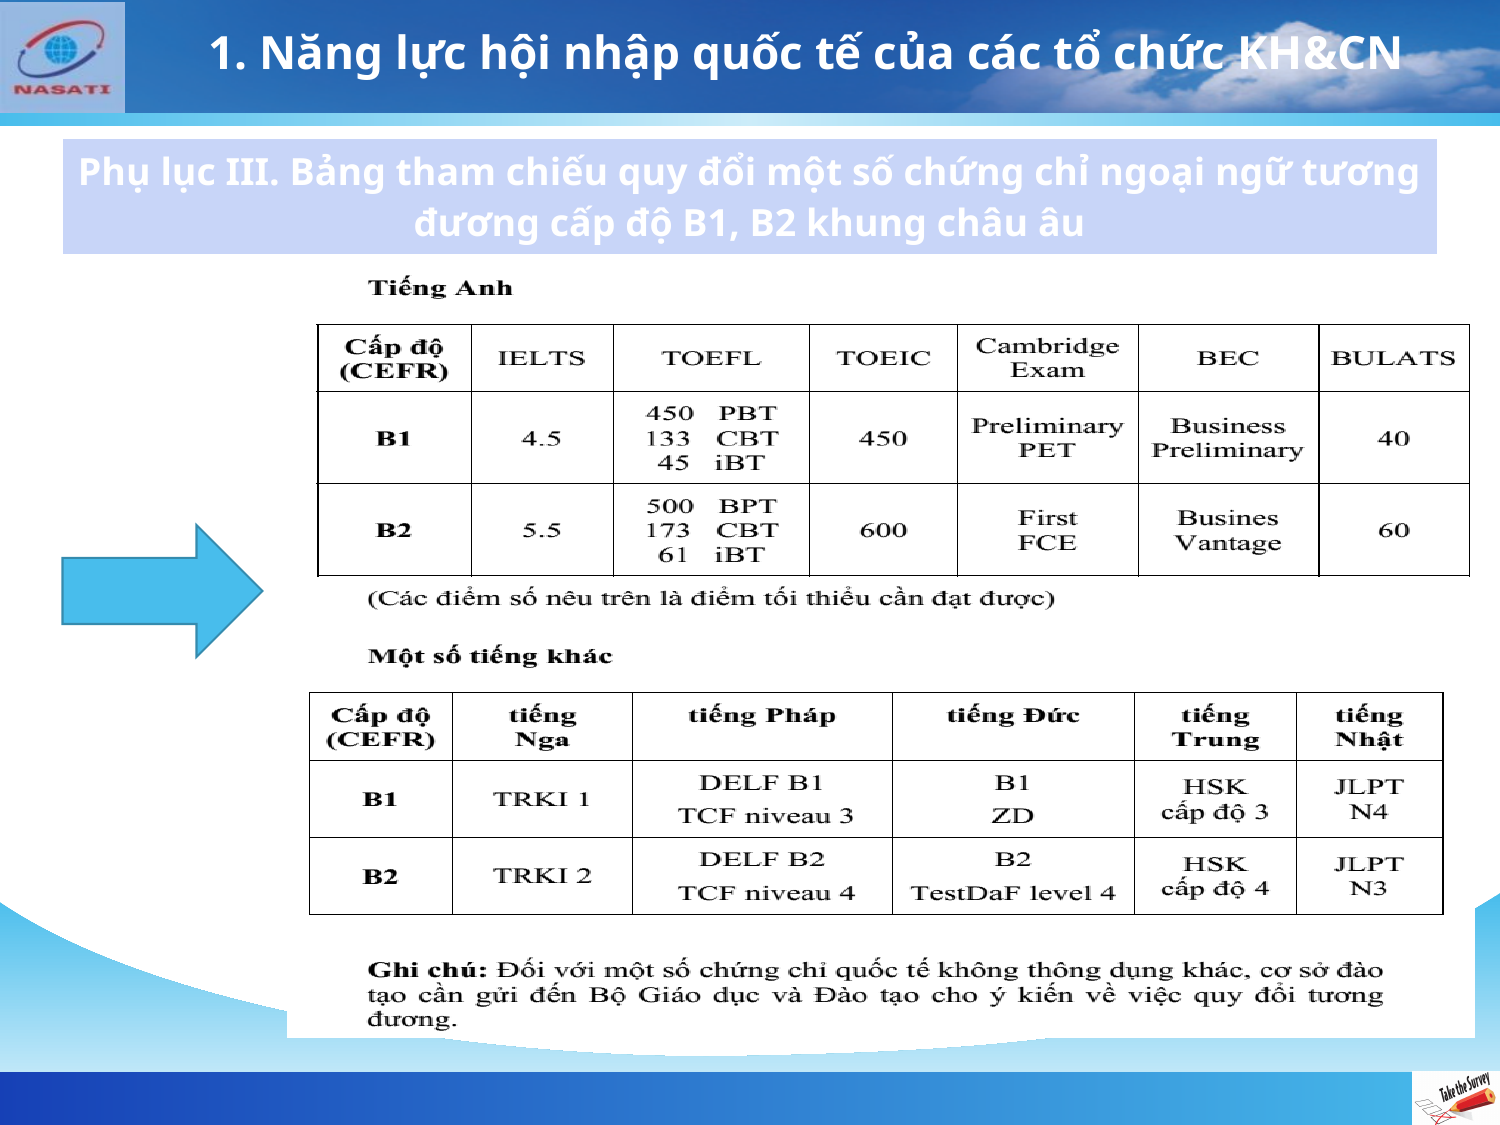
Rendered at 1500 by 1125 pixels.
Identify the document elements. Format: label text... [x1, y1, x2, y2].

table_header Phụ lục III. Bảng tham chiếu quy đổi một số chứng chỉ ngoại ngữ tương đương cấp độ B1, B2 khung châu âu [63, 139, 1437, 254]
title 1. Năng lực hội nhập quốc tế của các tổ chức KH&CN [125, 5, 1500, 98]
picture [0, 0, 1500, 114]
picture [1412, 1071, 1500, 1125]
text_box [61, 522, 264, 660]
picture [287, 268, 1475, 1038]
